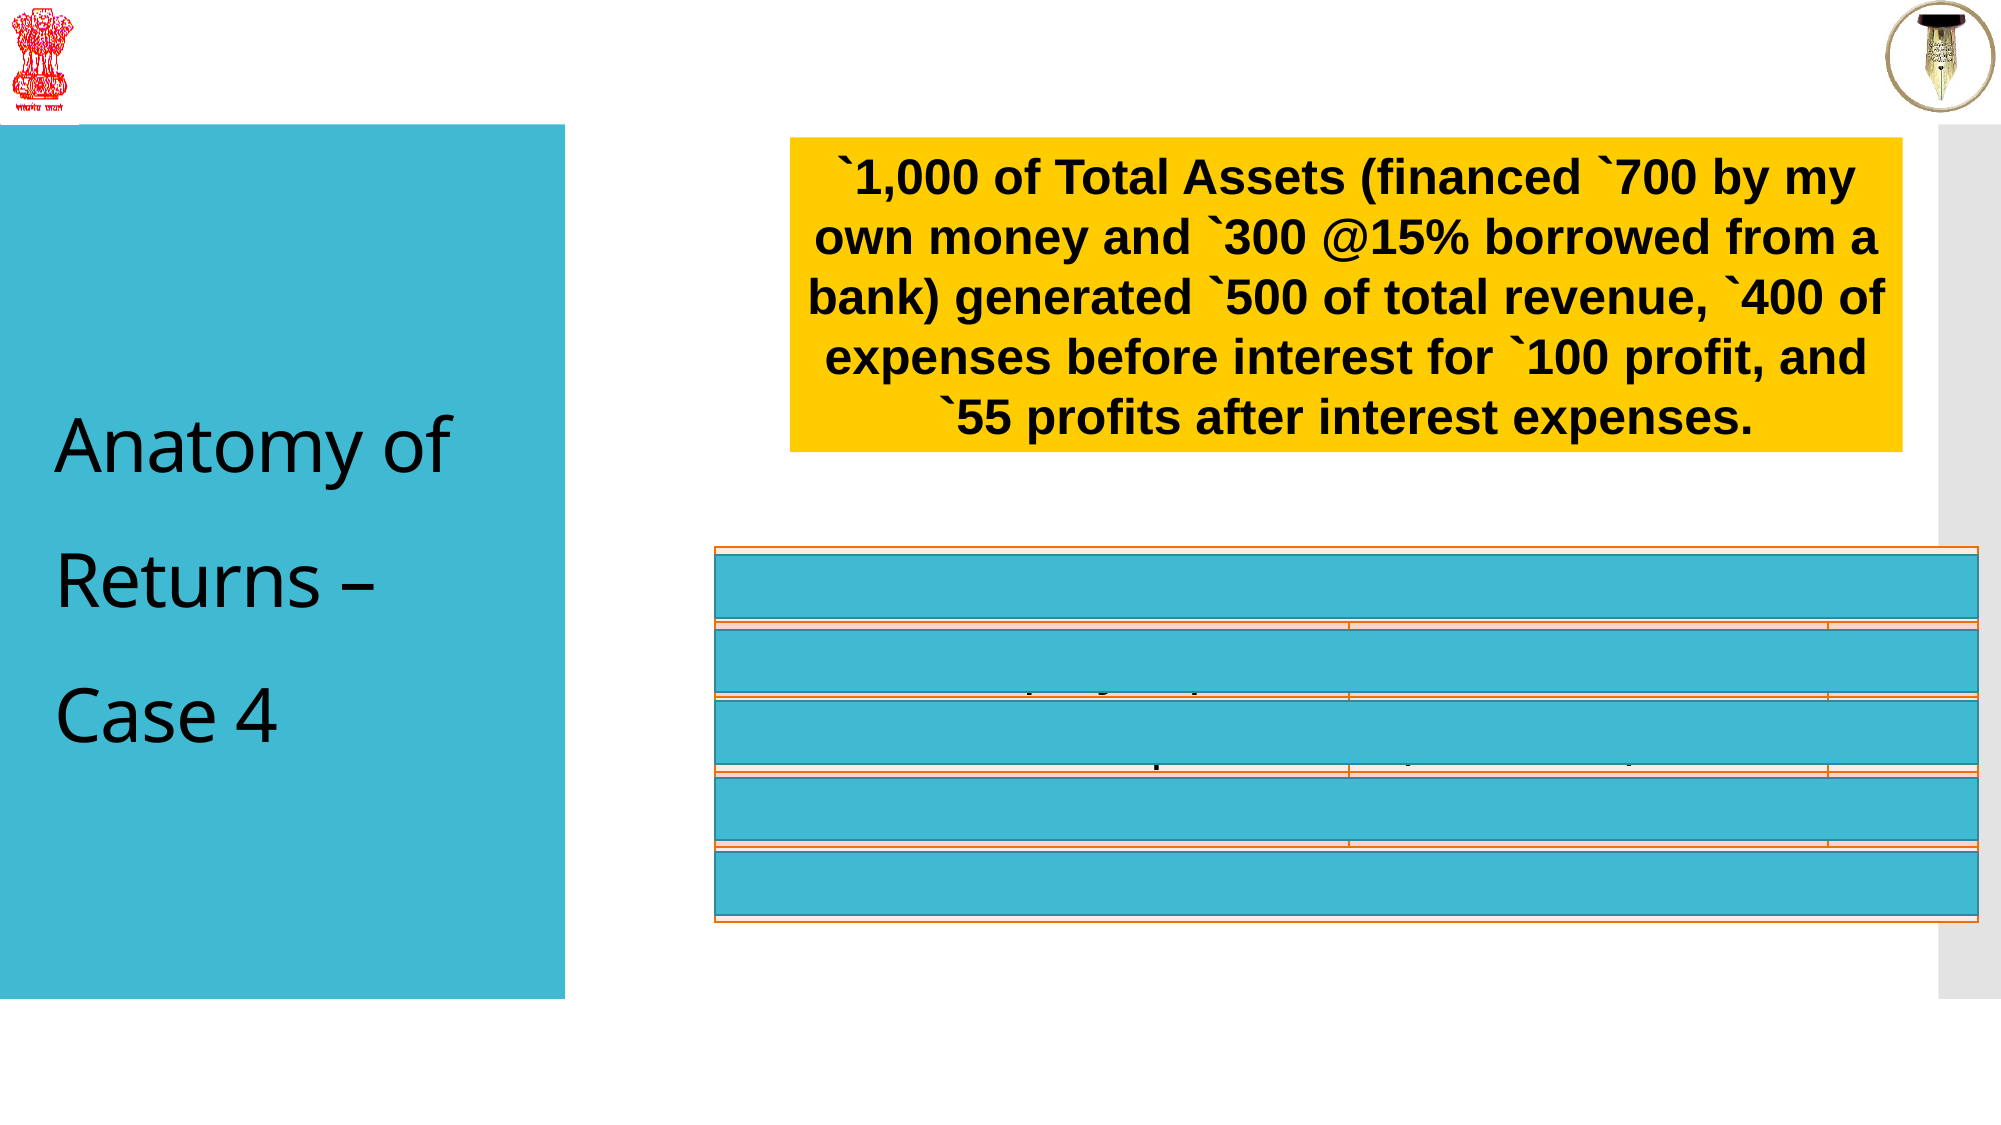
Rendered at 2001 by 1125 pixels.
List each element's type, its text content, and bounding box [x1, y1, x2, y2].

table_cell (10%-15%) * 300 [1350, 765, 1827, 771]
picture [1884, 0, 1996, 113]
table_cell -`15 [1829, 765, 1977, 771]
table_header ROROA<i-rate Thus ROROE<ROROA (Not Good) [716, 548, 1977, 554]
text_box [714, 700, 1979, 765]
text_box [714, 629, 1979, 693]
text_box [0, 0, 79, 125]
table_cell `55 [1829, 773, 1977, 777]
table_cell Total return [716, 841, 1348, 846]
table_cell `55/`700 = 7.9% ROROE [716, 916, 1977, 921]
text_box `1,000 of Total Assets (financed `700 by my own money and `300 @15% borrowed from a bank) generated `500 of total revenue, `400 of expenses before interest for `100 profit, and `55 profits after interest expenses. [790, 137, 1903, 453]
table_cell Total return [716, 773, 1348, 777]
table_cell [1350, 841, 1827, 846]
table_cell Return on equity capital [716, 623, 1348, 629]
text_box [714, 554, 1979, 619]
table_cell 10% * `700 [1350, 623, 1827, 629]
text_box [714, 851, 1979, 916]
text_box [714, 777, 1979, 841]
table_cell Return on debt capital [716, 765, 1348, 771]
table_cell `70 [1829, 623, 1977, 629]
table_cell `55 [1829, 841, 1977, 846]
table_cell [1350, 773, 1827, 777]
title Anatomy of Returns – Case 4 [39, 177, 523, 933]
